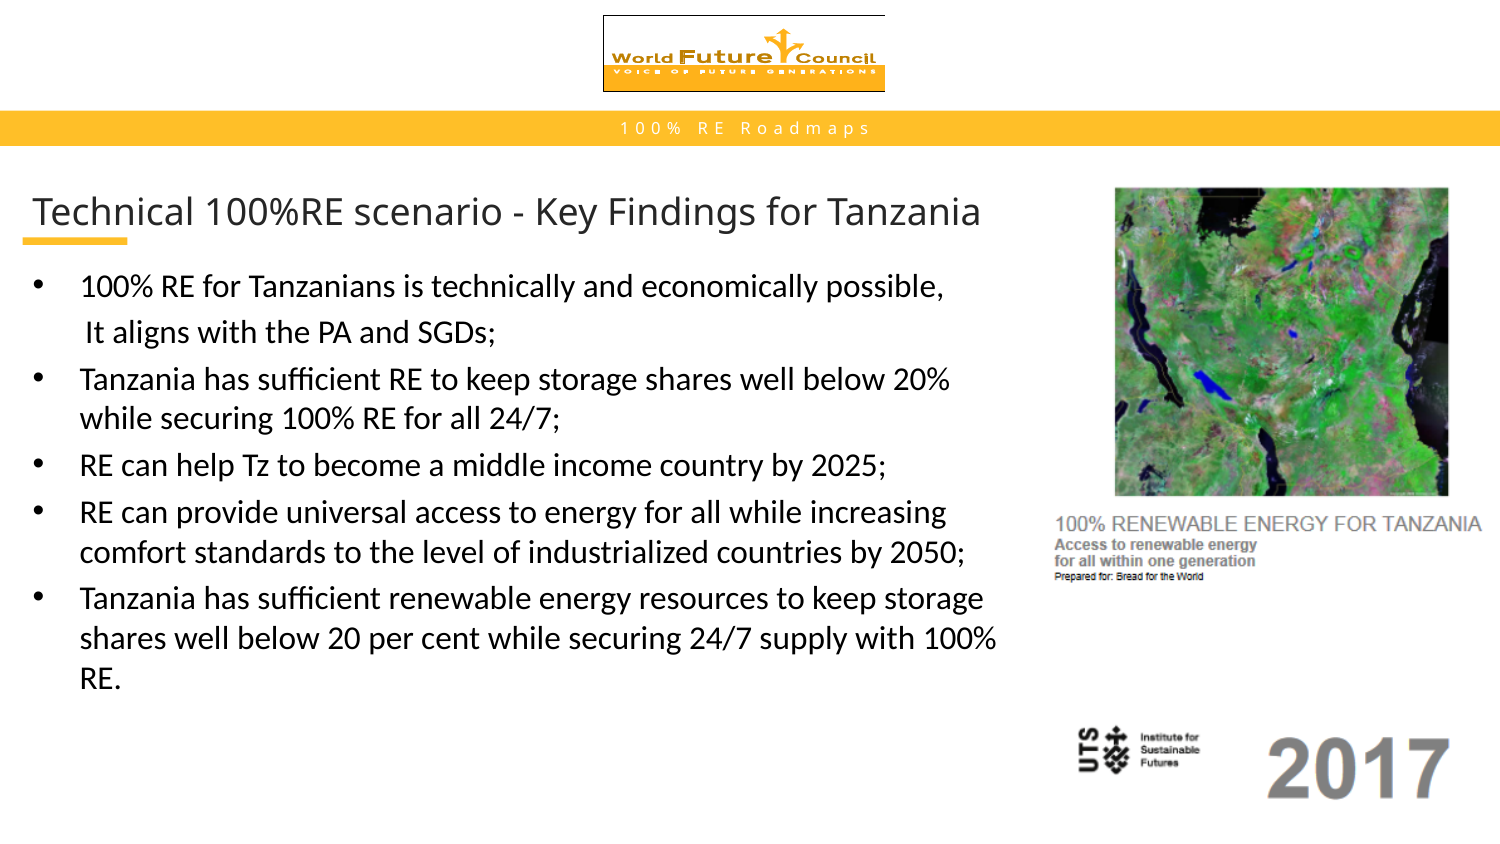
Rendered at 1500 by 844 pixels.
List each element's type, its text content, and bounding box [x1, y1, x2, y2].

picture [602, 14, 886, 92]
text_box 100% RE Roadmaps [419, 110, 1069, 146]
text_box Technical 100%RE scenario - Key Findings for Tanzania [17, 180, 1026, 241]
text_box [0, 109, 1500, 148]
text_box [21, 235, 129, 247]
text_box 100% RE for Tanzanians is technically and economically possible, It aligns with the PA and SGDs; Tanzania has sufficient RE to keep storage shares well below 20% while securing 100% RE for all 24/7; RE can help Tz to become a middle income country by 2025; RE can provide universal access to energy for all while increasing comfort standards to the level of industrialized countries by 2050; Tanzania has sufficient renewable energy resources to keep storage shares well below 20 per cent while securing 24/7 supply with 100% RE. [17, 256, 1026, 844]
picture [1031, 157, 1500, 844]
